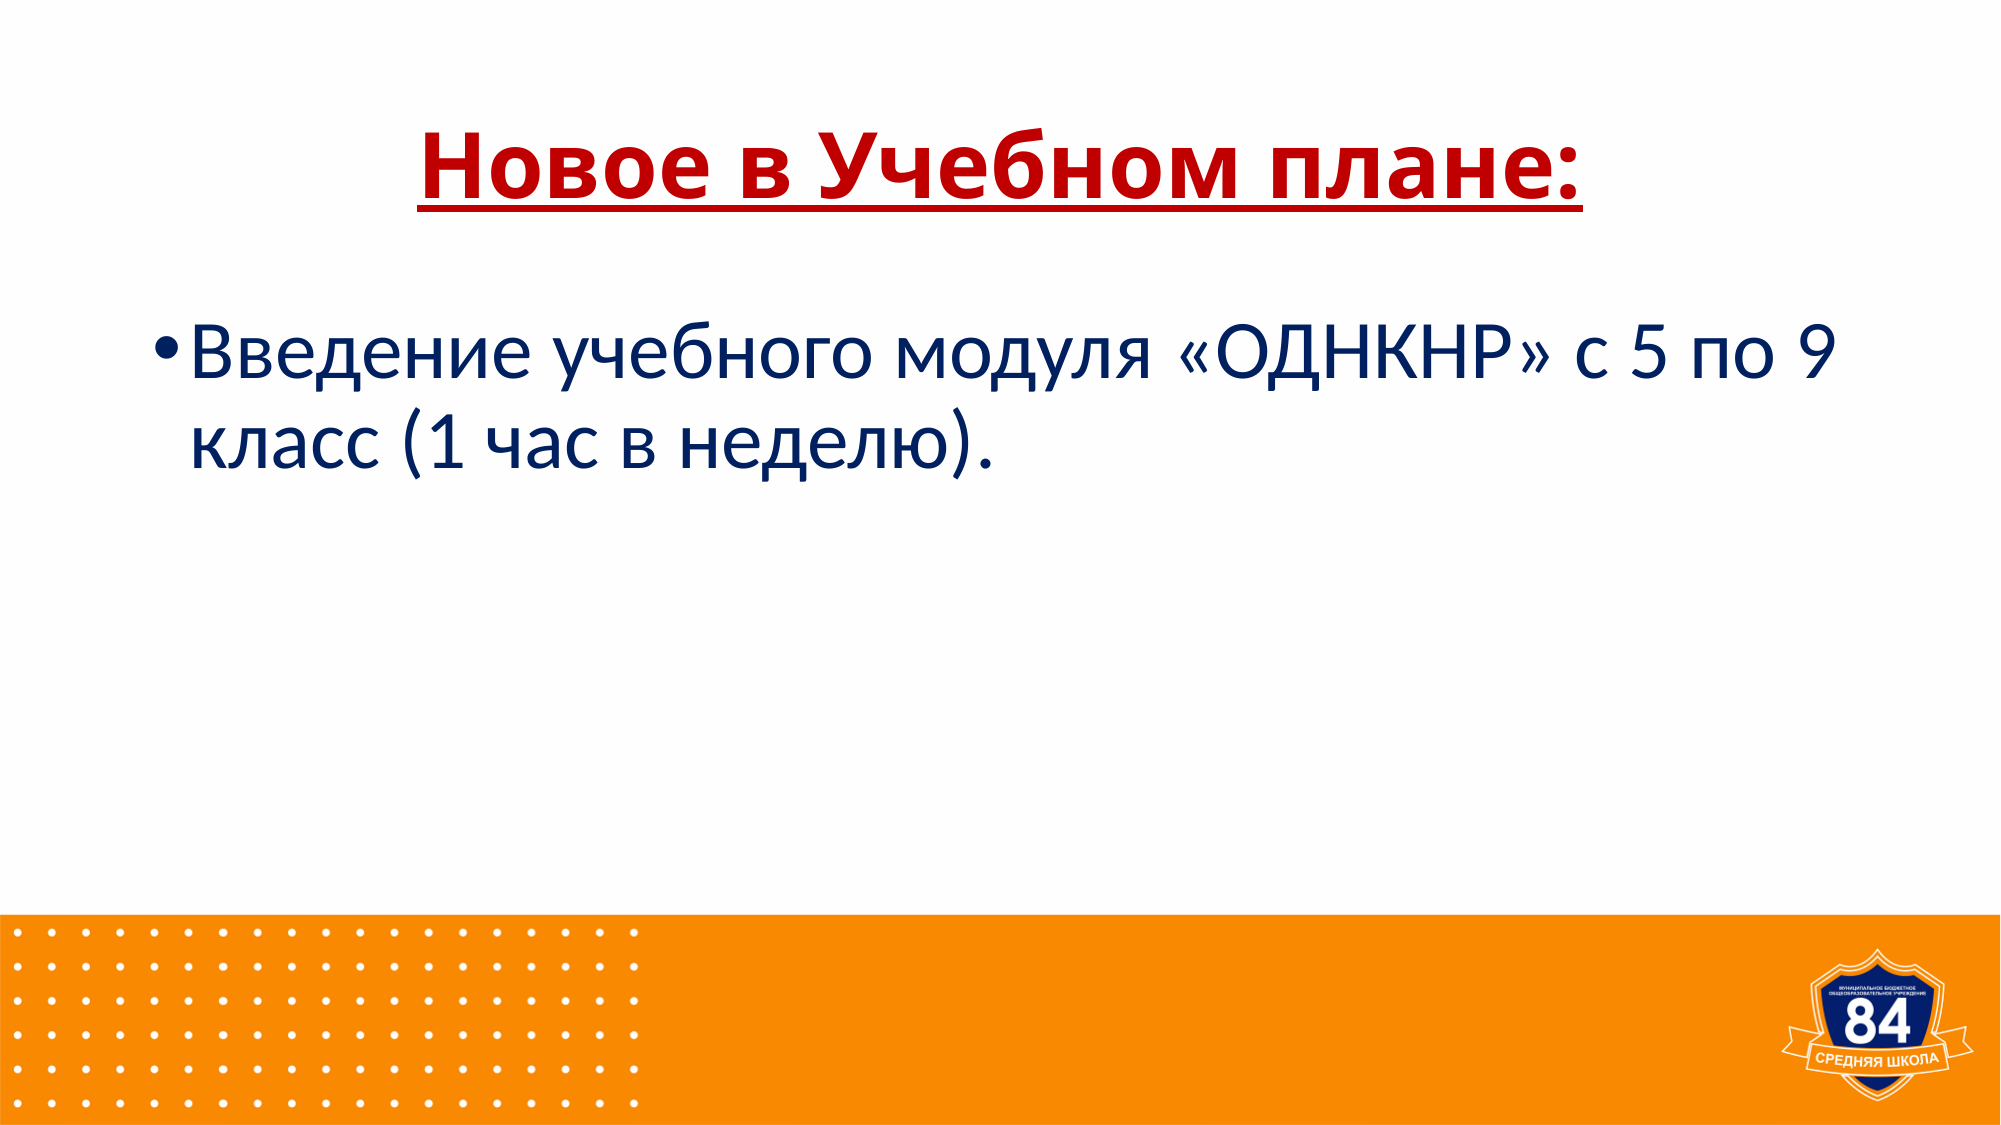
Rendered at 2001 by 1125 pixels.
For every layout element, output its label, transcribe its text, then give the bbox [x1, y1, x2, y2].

list Введение учебного модуля «ОДНКНР» с 5 по 9 класс (1 час в неделю). [137, 299, 1863, 1014]
picture [0, 0, 2001, 1125]
title Новое в Учебном плане: [137, 59, 1863, 278]
